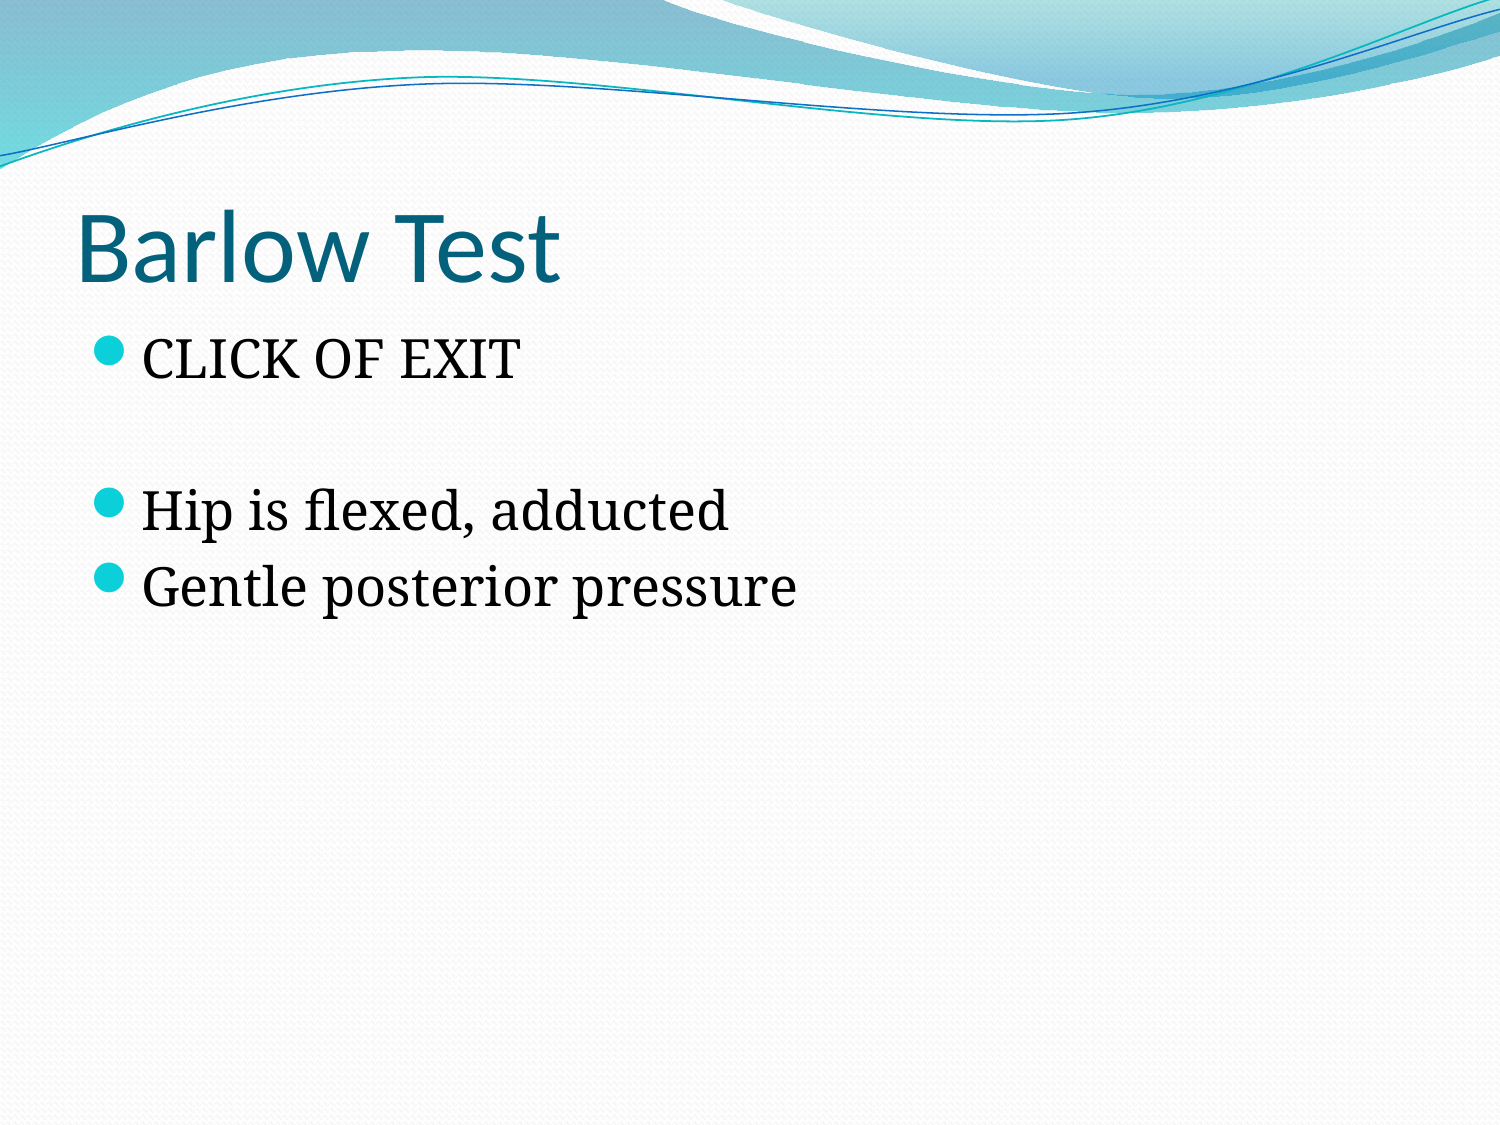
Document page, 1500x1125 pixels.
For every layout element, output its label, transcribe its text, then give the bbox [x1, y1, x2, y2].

list CLICK OF EXIT Hip is flexed, adducted Gentle posterior pressure [75, 317, 1425, 1038]
title Barlow Test [75, 115, 1425, 303]
